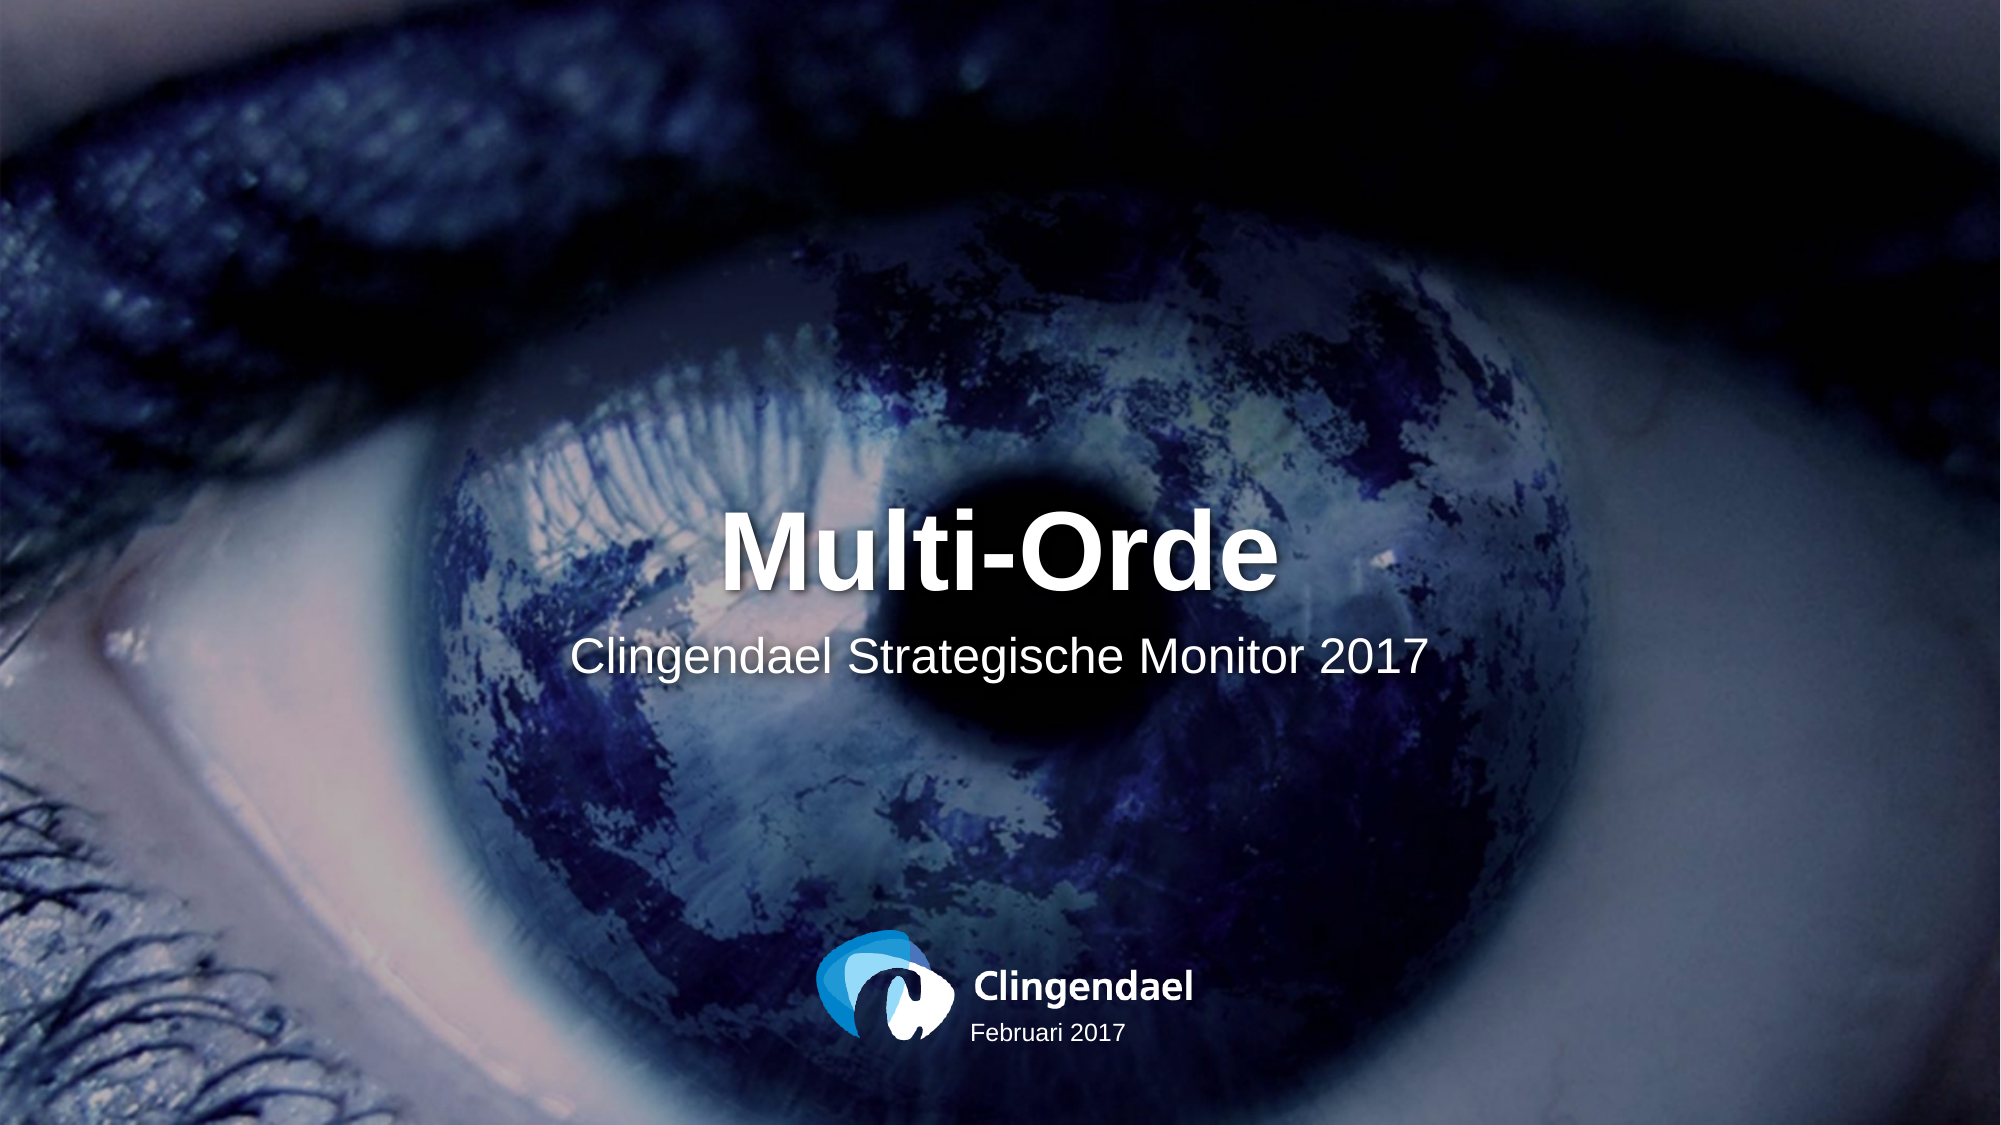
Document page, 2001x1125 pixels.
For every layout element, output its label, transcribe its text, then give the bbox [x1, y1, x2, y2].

subtitle Clingendael Strategische Monitor 2017 [249, 623, 1750, 895]
picture [0, 0, 2001, 1125]
text_box Februari 2017 [955, 1048, 1142, 1054]
title Multi-Orde [249, 484, 1750, 617]
